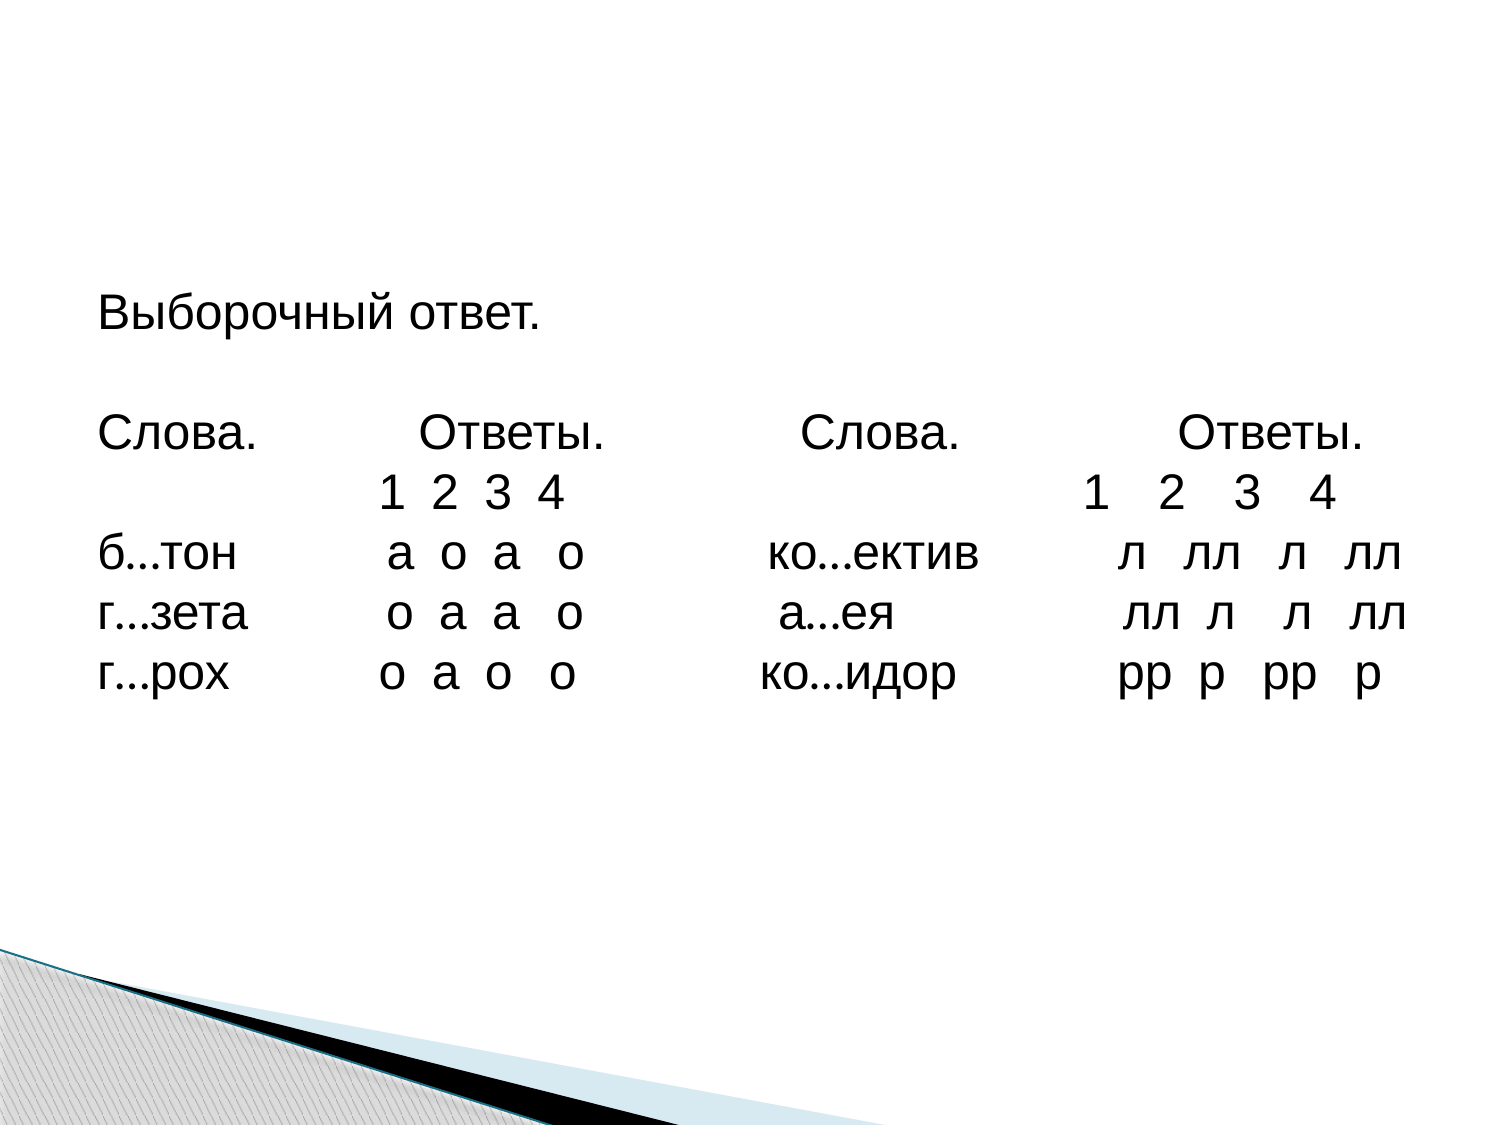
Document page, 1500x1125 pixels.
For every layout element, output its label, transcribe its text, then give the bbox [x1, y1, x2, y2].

text_box Выборочный ответ. Слова. Ответы. Слова. Ответы. 1 2 3 4 1 2 3 4 б…тон а о а о ко…ектив л лл л лл г…зета о а а о а…ея лл л л лл г…рох о а о о ко…идор рр р рр р [82, 271, 1442, 707]
